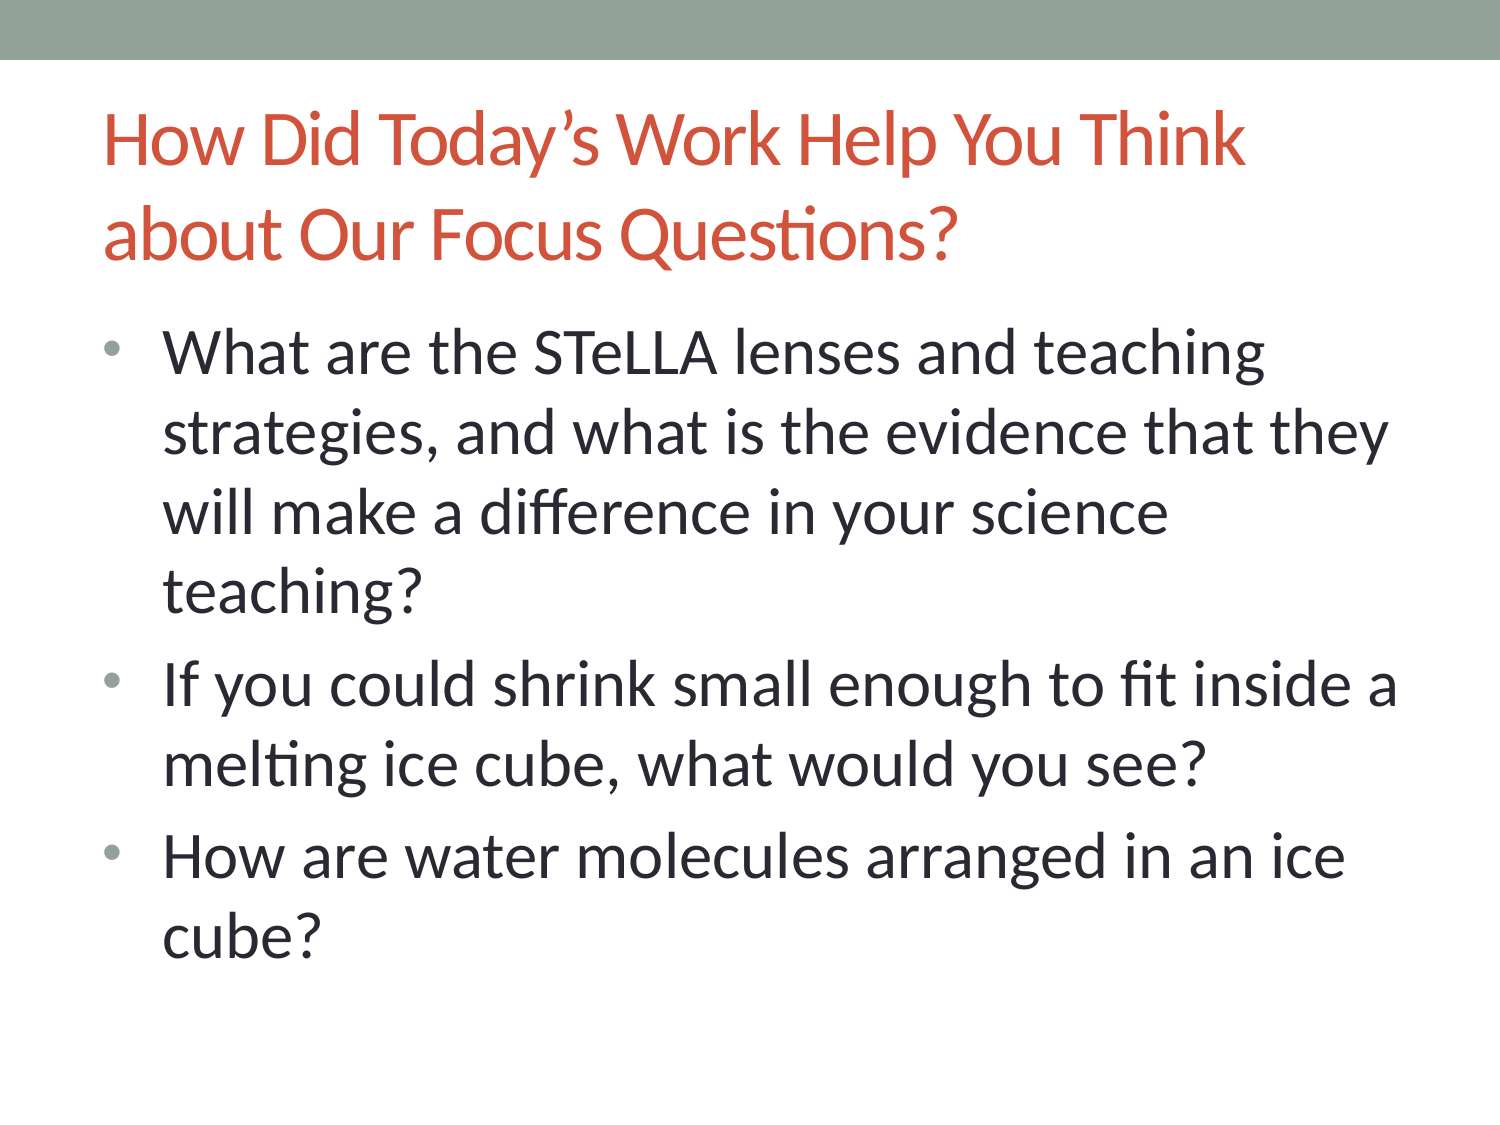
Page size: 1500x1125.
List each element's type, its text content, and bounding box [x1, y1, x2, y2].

list What are the STeLLA lenses and teaching strategies, and what is the evidence that they will make a difference in your science teaching? If you could shrink small enough to fit inside a melting ice cube, what would you see? How are water molecules arranged in an ice cube? [87, 299, 1438, 1050]
title How Did Today’s Work Help You Think about Our Focus Questions? [87, 99, 1438, 263]
